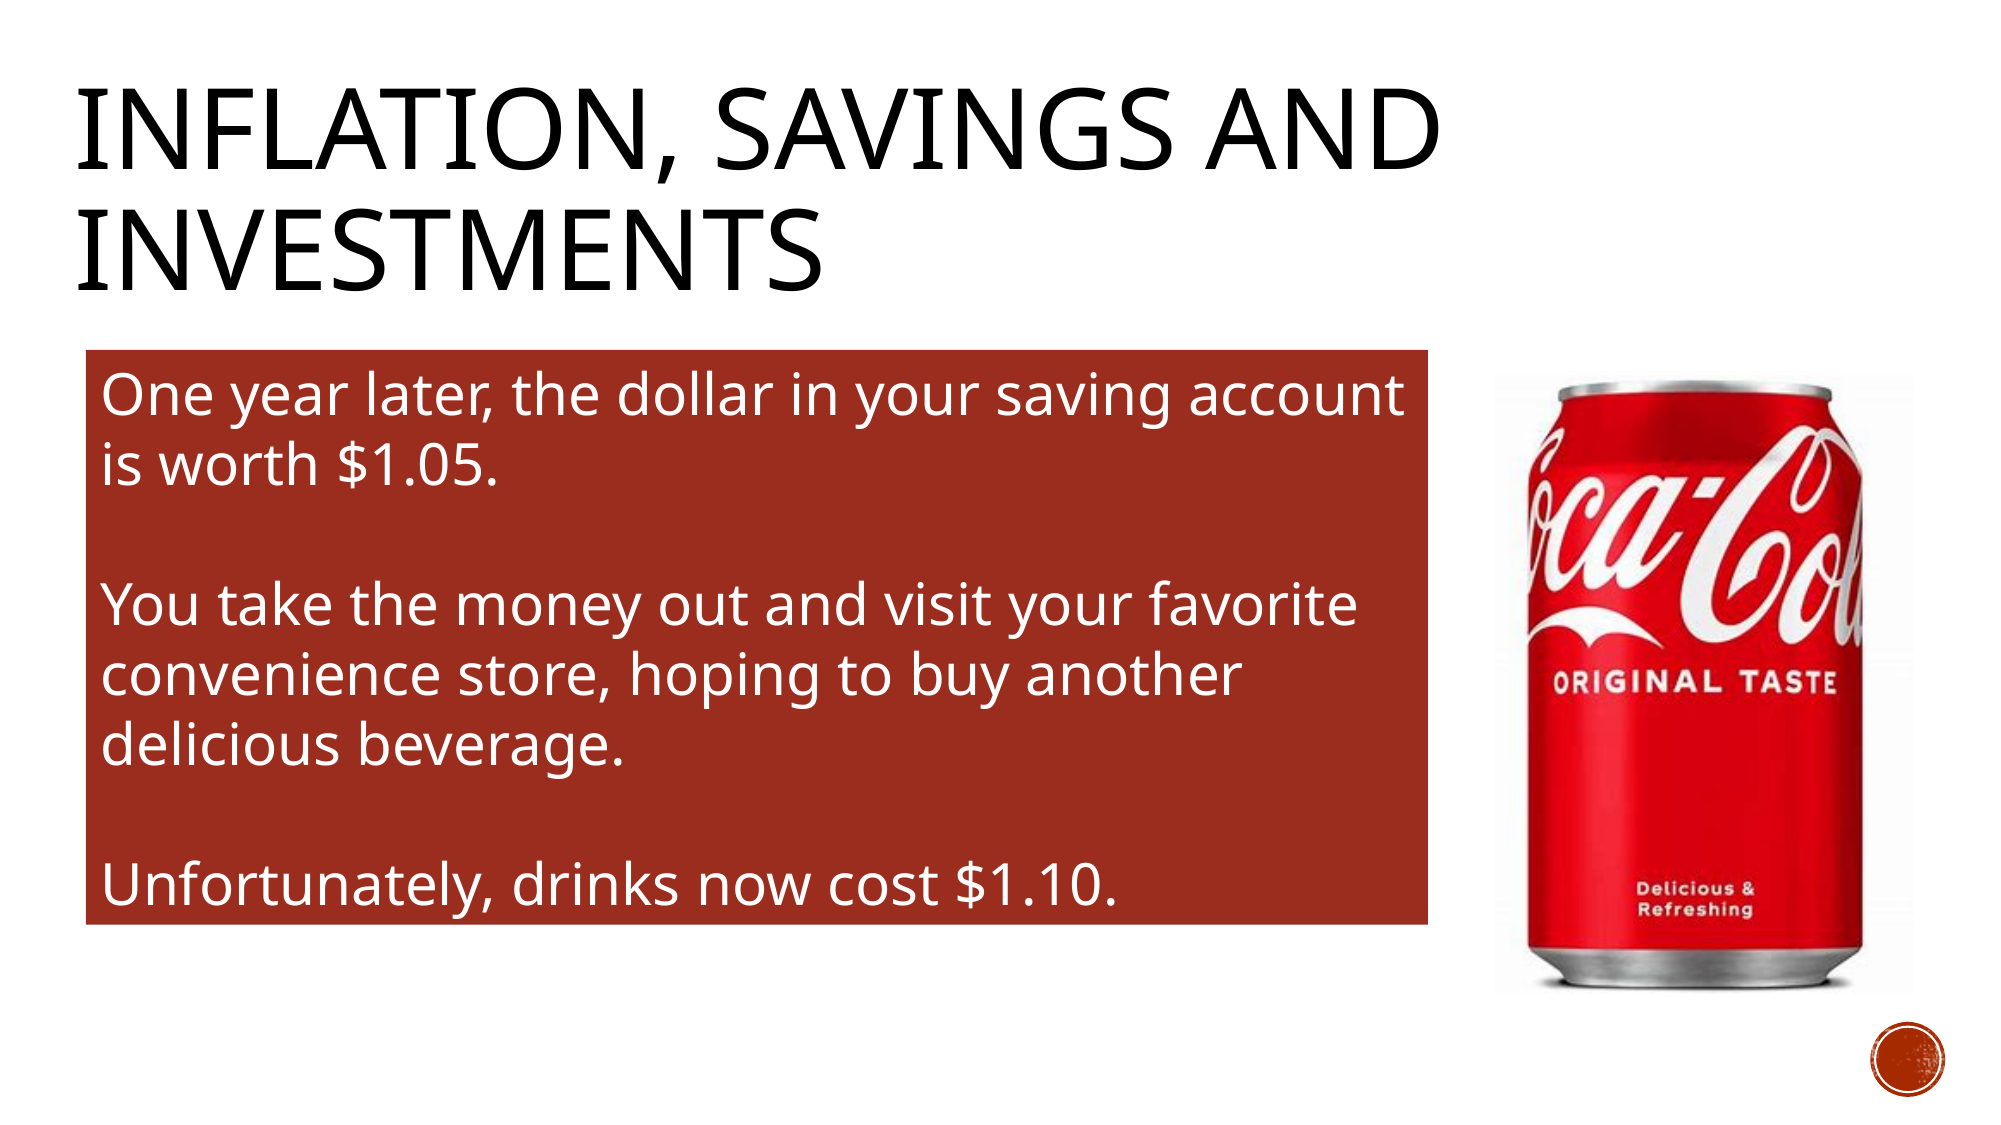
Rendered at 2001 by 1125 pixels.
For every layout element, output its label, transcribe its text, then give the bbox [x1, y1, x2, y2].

title Inflation, Savings and Investments [59, 62, 1914, 325]
text_box One year later, the dollar in your saving account is worth $1.05. You take the money out and visit your favorite convenience store, hoping to buy another delicious beverage. Unfortunately, drinks now cost $1.10. [85, 349, 1428, 925]
picture [1494, 375, 1914, 994]
